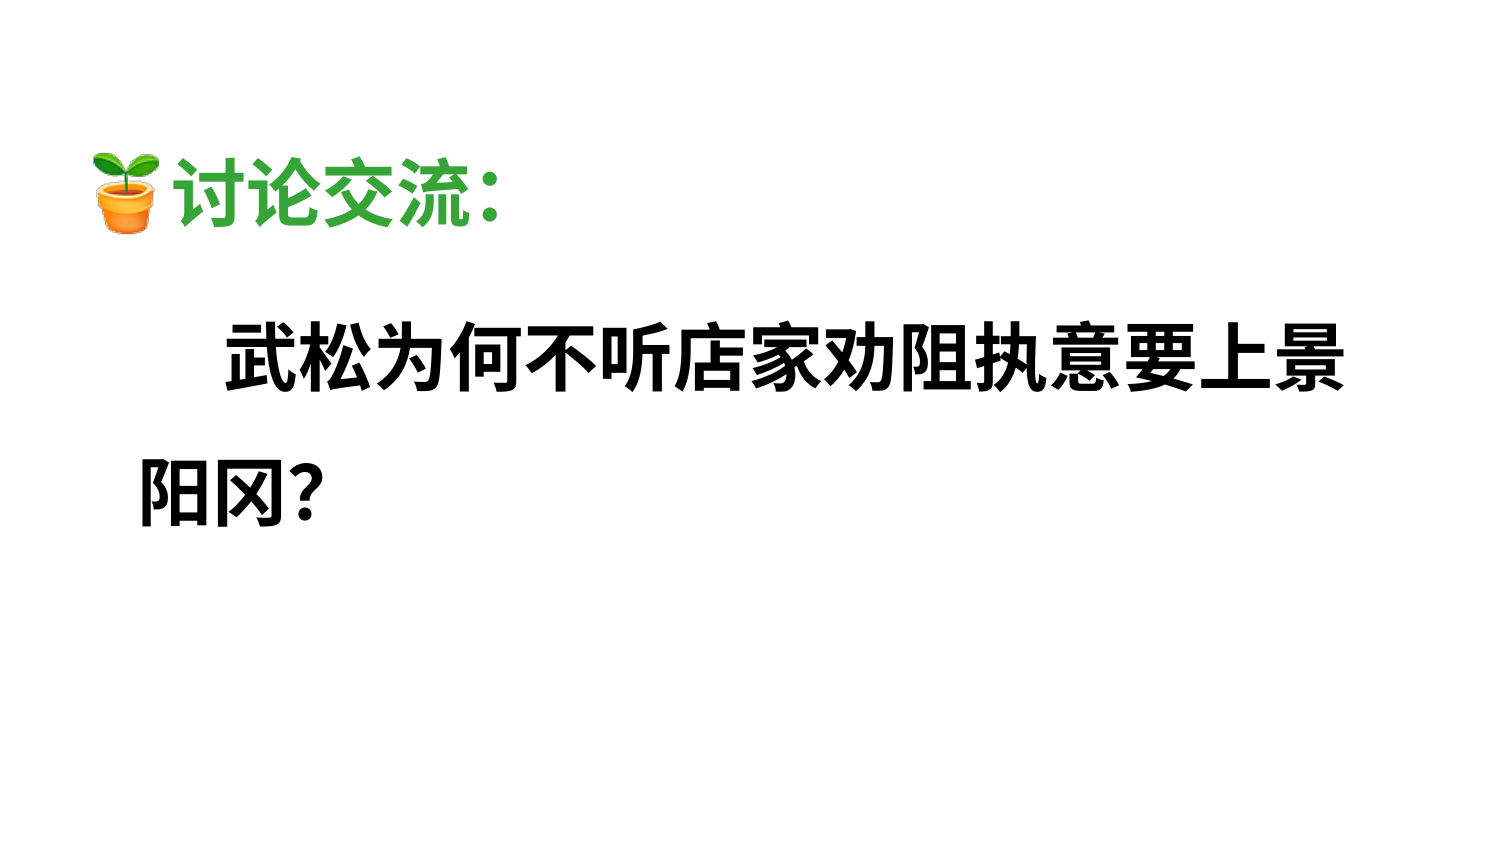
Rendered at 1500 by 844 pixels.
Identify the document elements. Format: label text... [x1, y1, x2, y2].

picture [85, 146, 168, 240]
text_box 武松为何不听店家劝阻执意要上景阳冈？ [122, 258, 1376, 544]
text_box 讨论交流： [156, 139, 561, 244]
